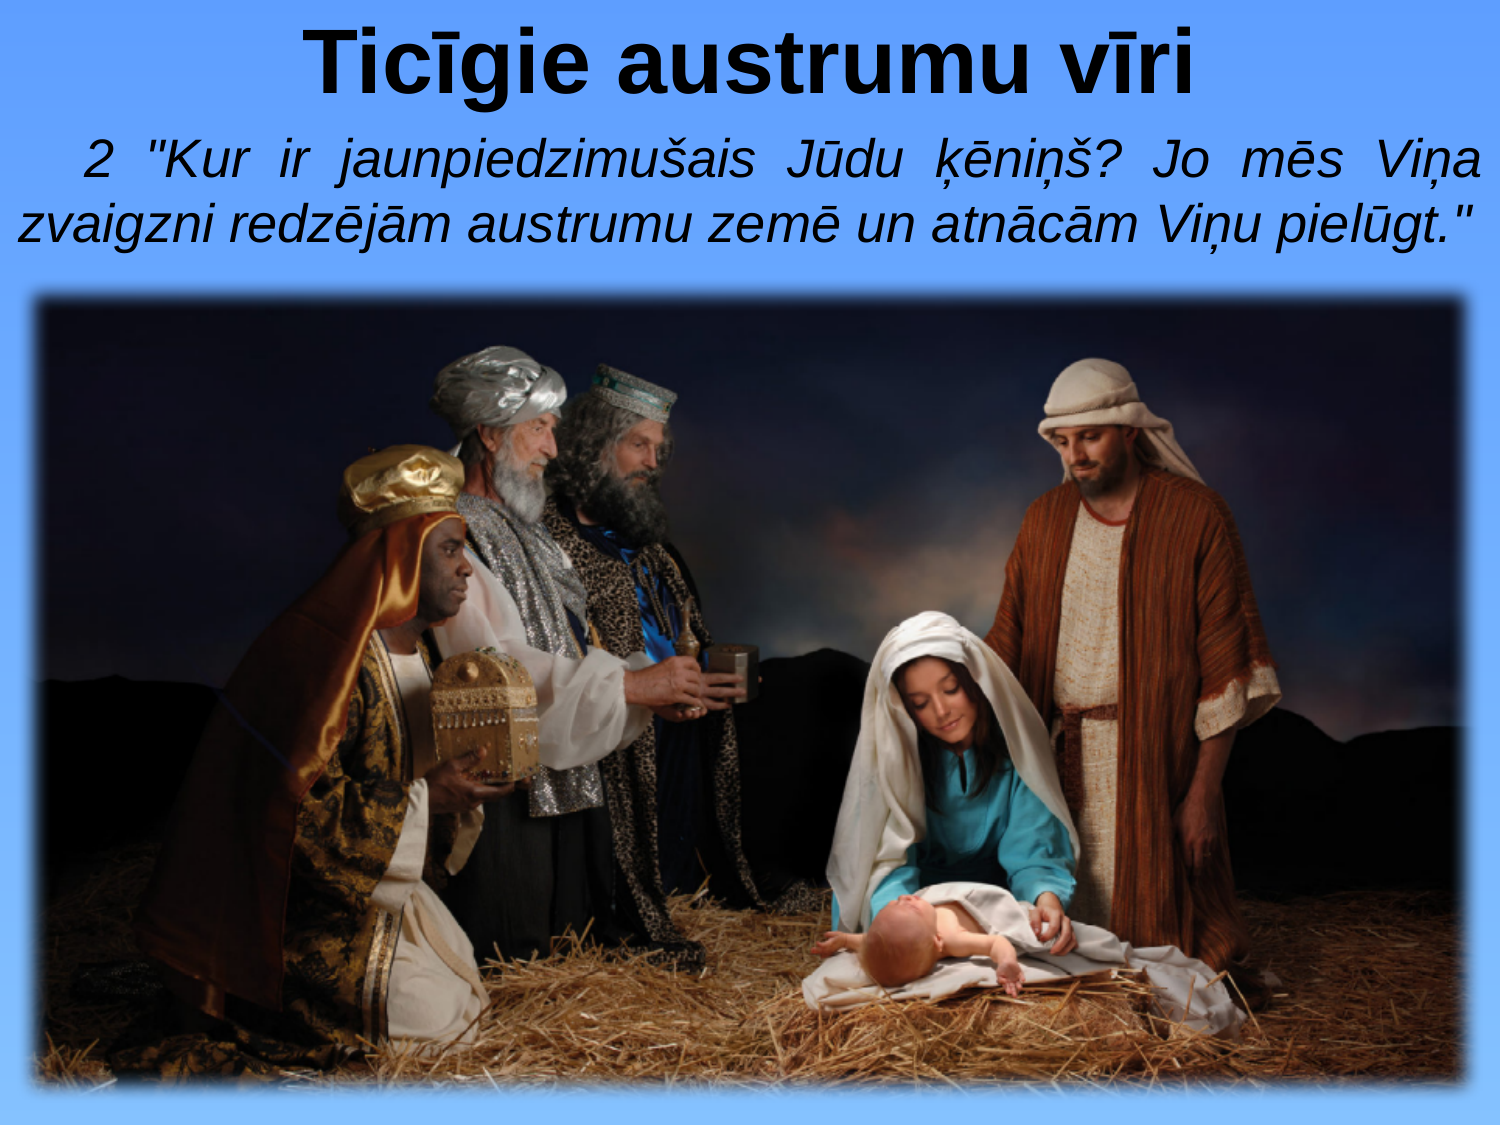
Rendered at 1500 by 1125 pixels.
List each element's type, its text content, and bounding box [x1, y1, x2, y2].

text_box 2 "Kur ir jaunpiedzimušais Jūdu ķēniņš? Jo mēs Viņa zvaigzni redzējām austrumu zemē un atnācām Viņu pielūgt." [0, 115, 1500, 350]
picture [17, 278, 1483, 1104]
title Ticīgie austrumu vīri [0, 0, 1500, 114]
